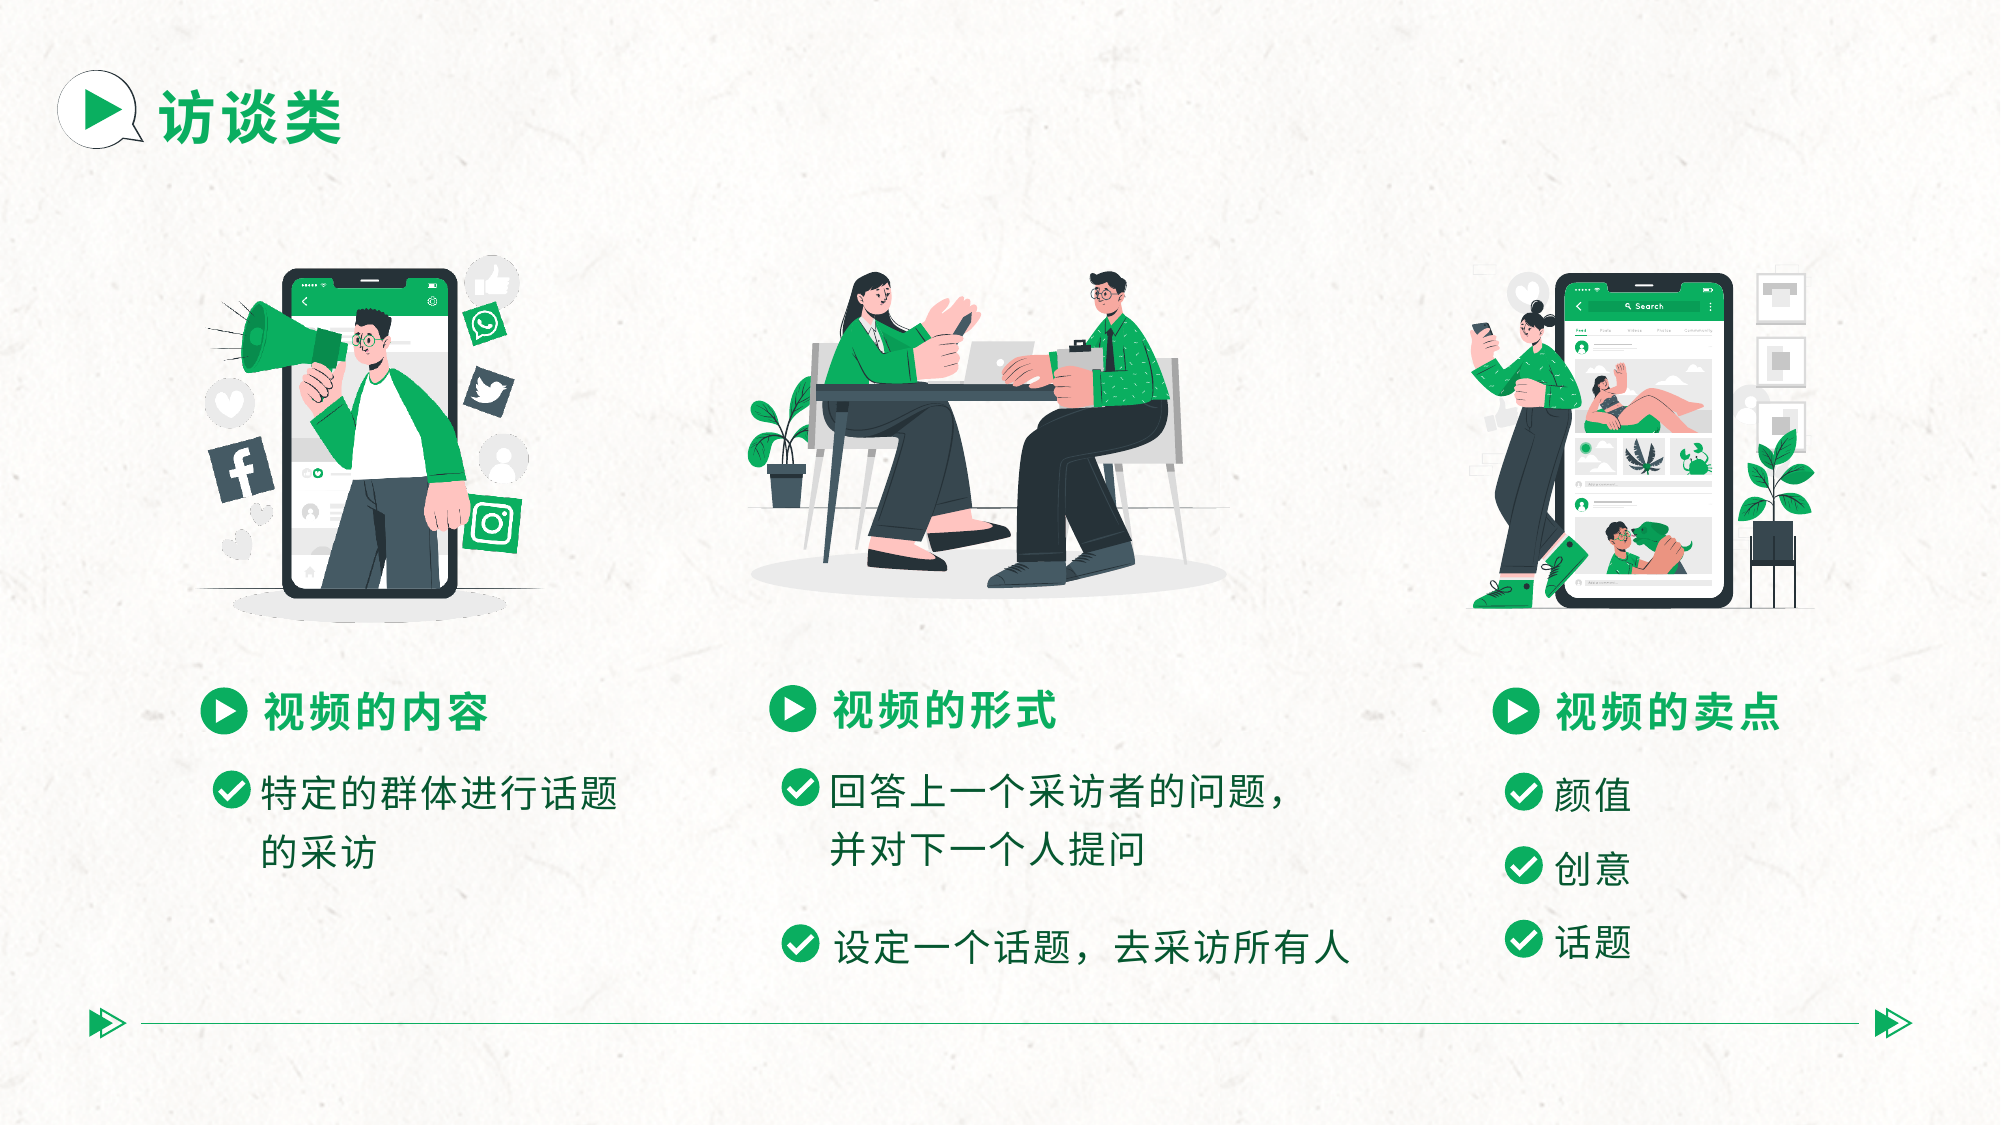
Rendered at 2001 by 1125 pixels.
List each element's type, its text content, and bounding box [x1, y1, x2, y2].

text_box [200, 687, 248, 735]
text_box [1504, 751, 1649, 820]
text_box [1465, 264, 1815, 609]
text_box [781, 924, 820, 963]
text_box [769, 685, 817, 733]
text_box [212, 770, 251, 809]
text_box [1492, 687, 1540, 735]
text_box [1504, 824, 1649, 894]
text_box 特定的群体进行话题的采访 [245, 749, 645, 881]
title 访谈类 [142, 81, 366, 161]
text_box 回答上一个采访者的问题，并对下一个人提问 [814, 746, 1308, 879]
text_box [781, 768, 820, 807]
text_box 视频的形式 [817, 675, 1073, 741]
text_box 视频的卖点 [1540, 678, 1797, 744]
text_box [89, 1009, 125, 1037]
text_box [1504, 898, 1649, 967]
text_box 视频的内容 [248, 678, 505, 743]
text_box 设定一个话题，去采访所有人 [818, 902, 1366, 977]
picture [0, 0, 2001, 1125]
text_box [747, 271, 1230, 600]
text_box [57, 69, 145, 149]
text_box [1875, 1009, 1911, 1037]
